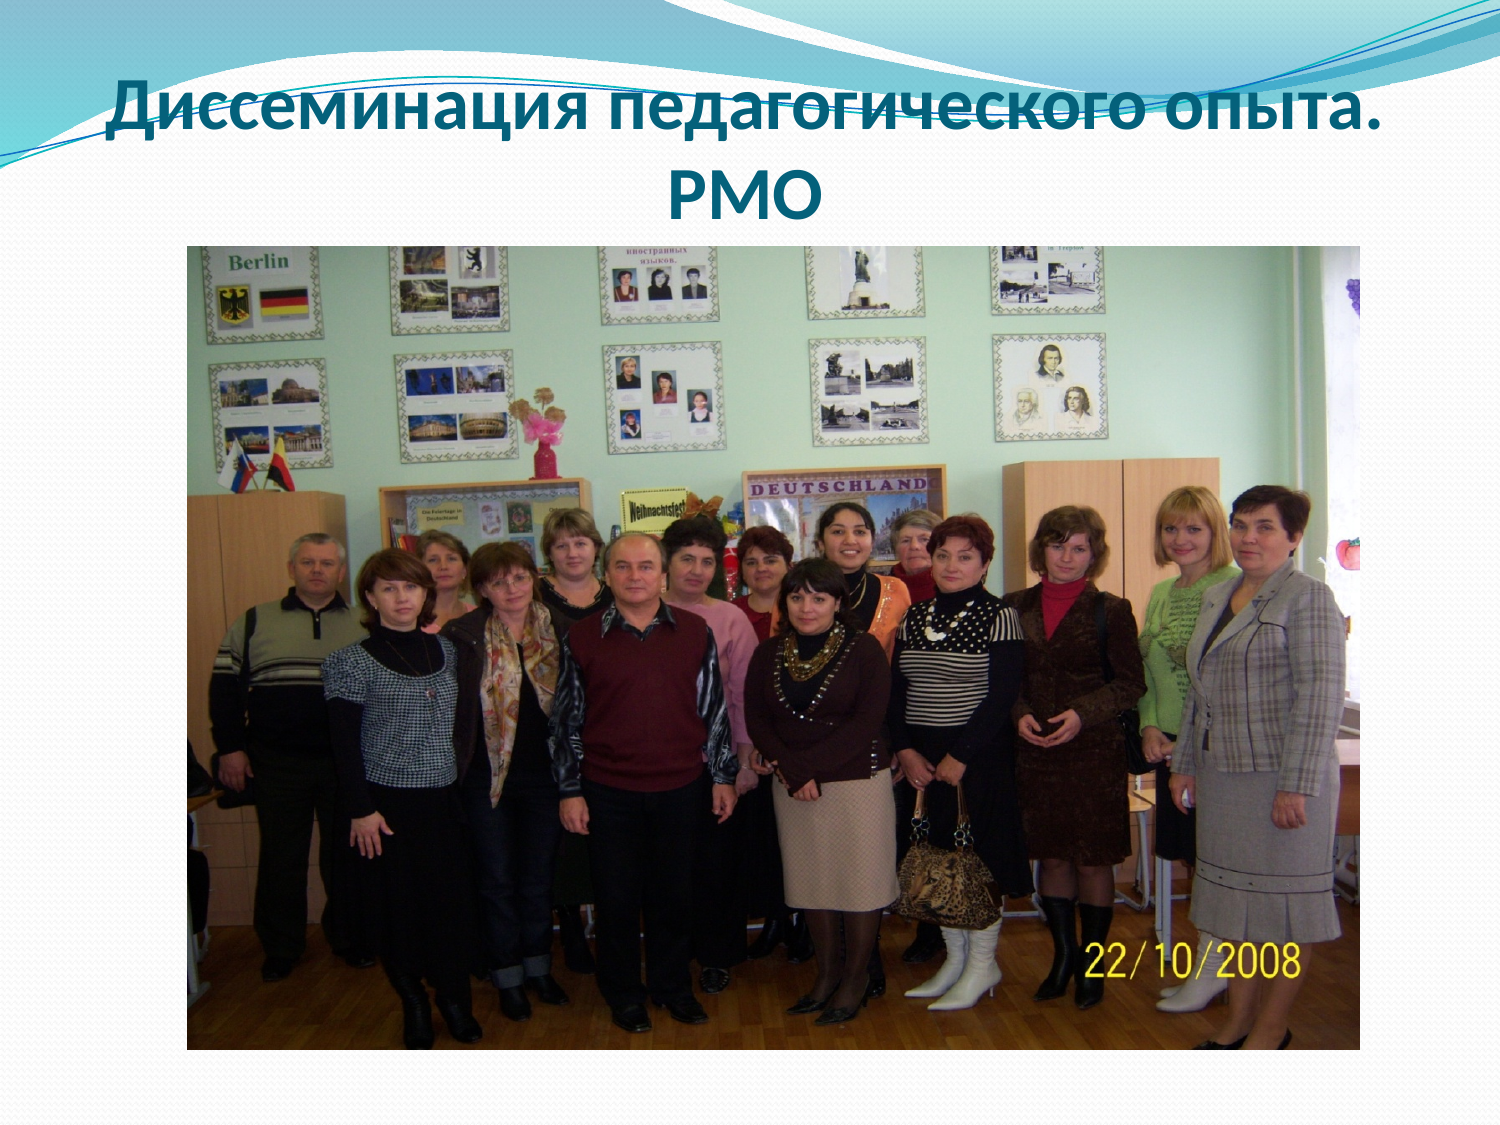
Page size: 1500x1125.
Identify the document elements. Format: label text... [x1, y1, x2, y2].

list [187, 245, 1360, 1050]
title Диссеминация педагогического опыта. РМО [70, 46, 1421, 235]
